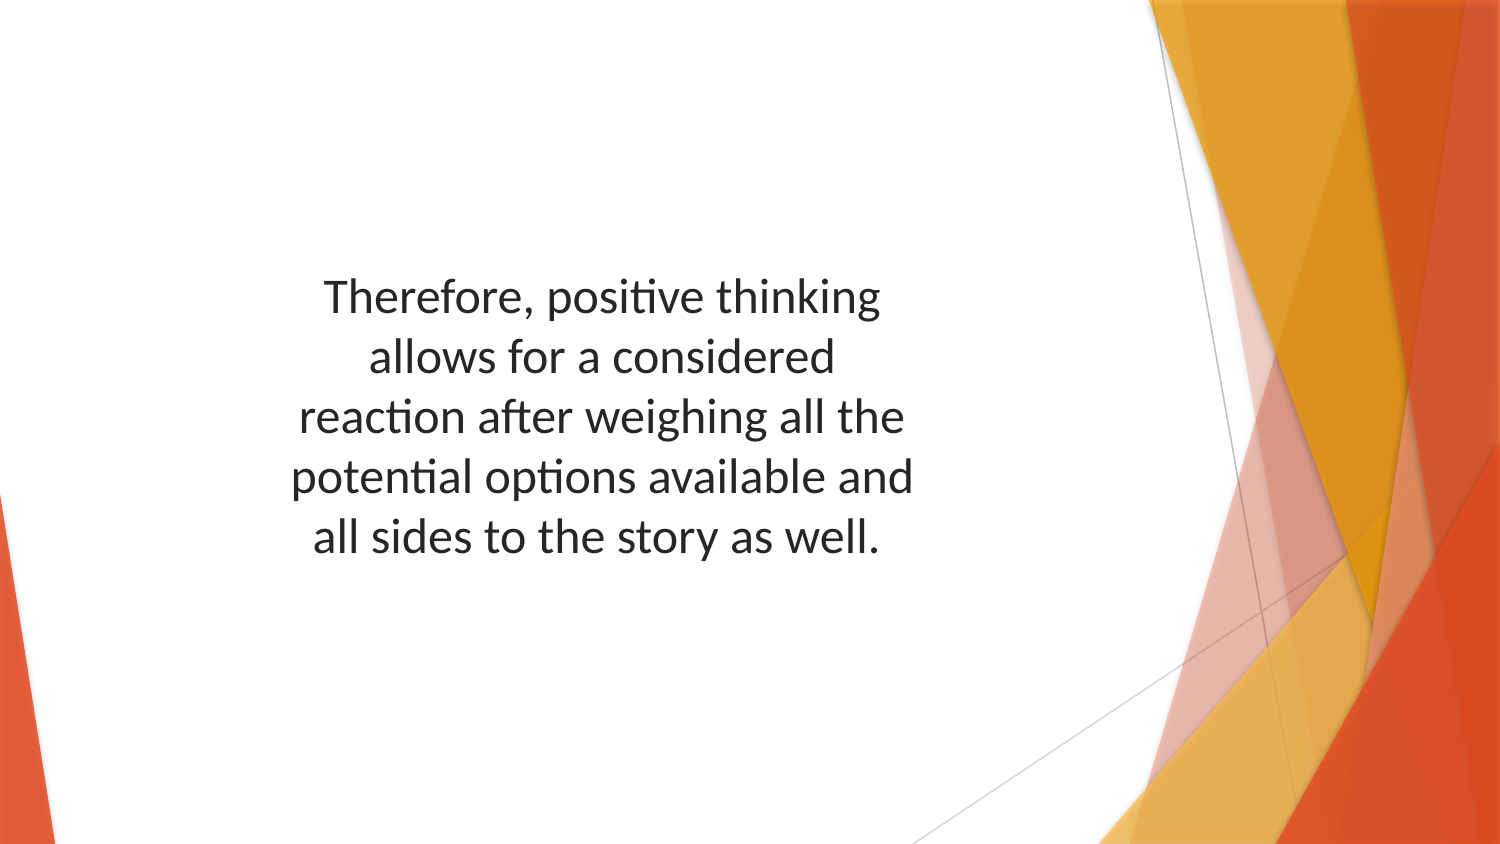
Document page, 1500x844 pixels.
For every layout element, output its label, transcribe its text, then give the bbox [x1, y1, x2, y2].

list Therefore, positive thinking allows for a considered reaction after weighing all the potential options available and all sides to the story as well. [265, 256, 939, 599]
